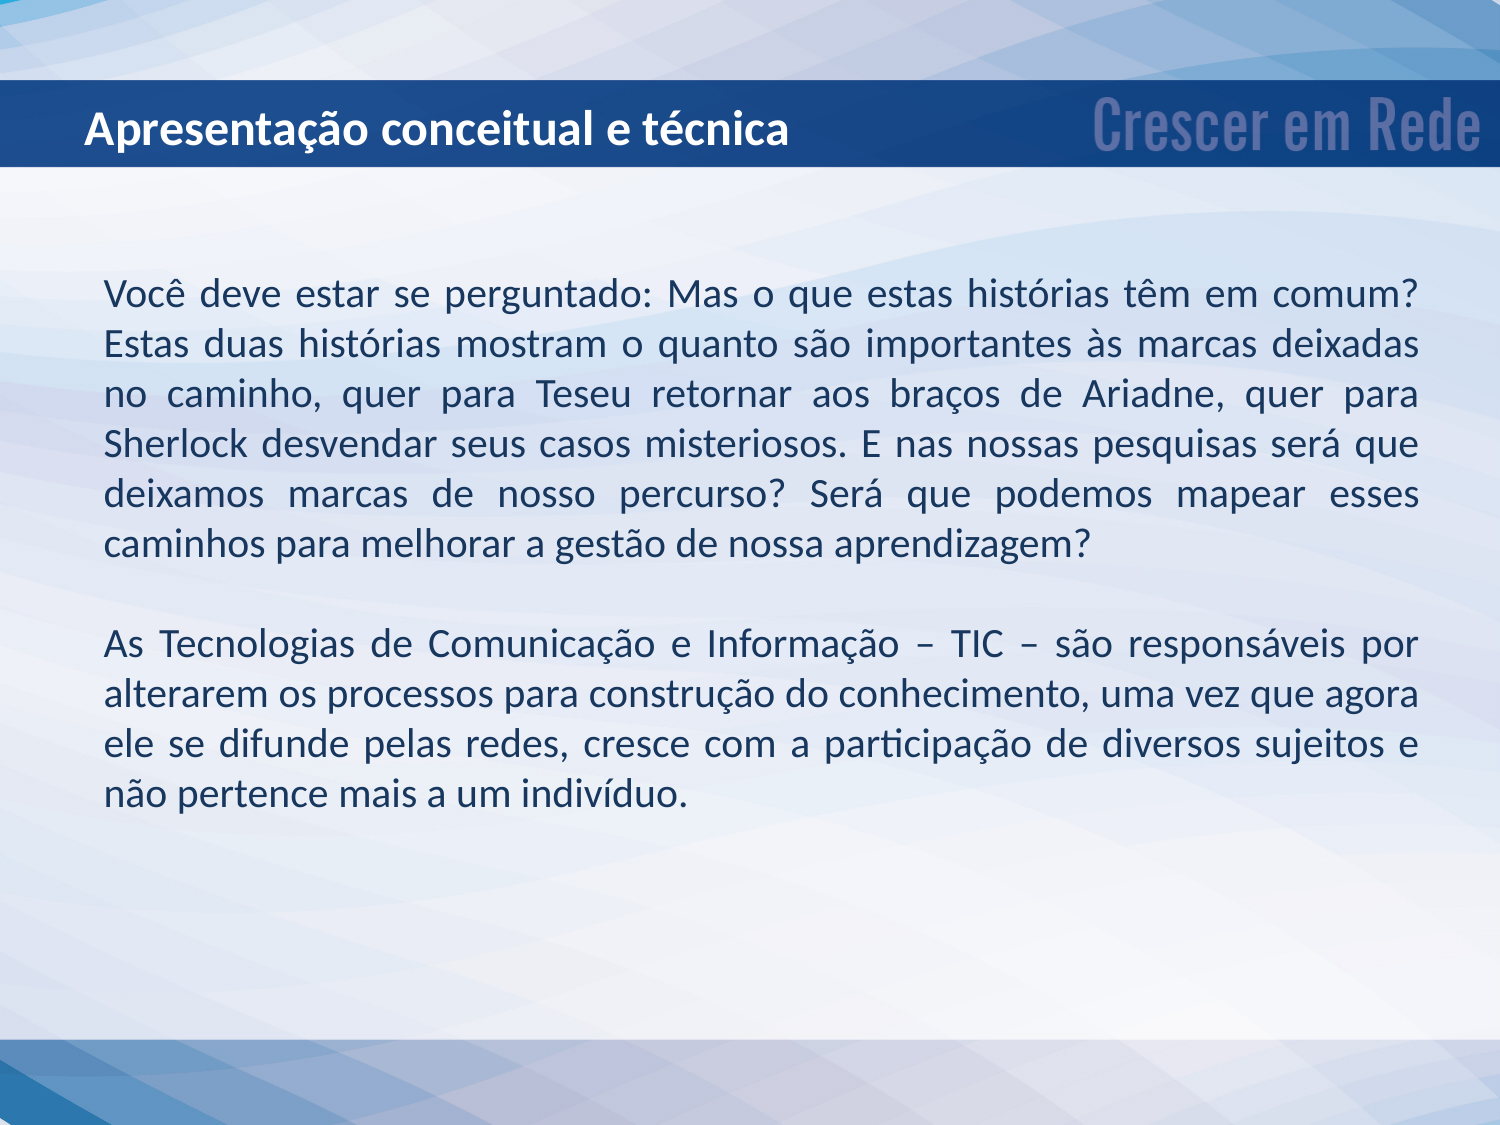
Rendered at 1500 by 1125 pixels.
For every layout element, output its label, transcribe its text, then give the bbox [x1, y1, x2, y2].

text_box Você deve estar se perguntado: Mas o que estas histórias têm em comum? Estas duas histórias mostram o quanto são importantes às marcas deixadas no caminho, quer para Teseu retornar aos braços de Ariadne, quer para Sherlock desvendar seus casos misteriosos. E nas nossas pesquisas será que deixamos marcas de nosso percurso? Será que podemos mapear esses caminhos para melhorar a gestão de nossa aprendizagem? As Tecnologias de Comunicação e Informação – TIC – são responsáveis por alterarem os processos para construção do conhecimento, uma vez que agora ele se difunde pelas redes, cresce com a participação de diversos sujeitos e não pertence mais a um indivíduo. [88, 257, 1436, 874]
text_box Apresentação conceitual e técnica [70, 88, 1430, 163]
picture [0, 0, 1500, 1125]
